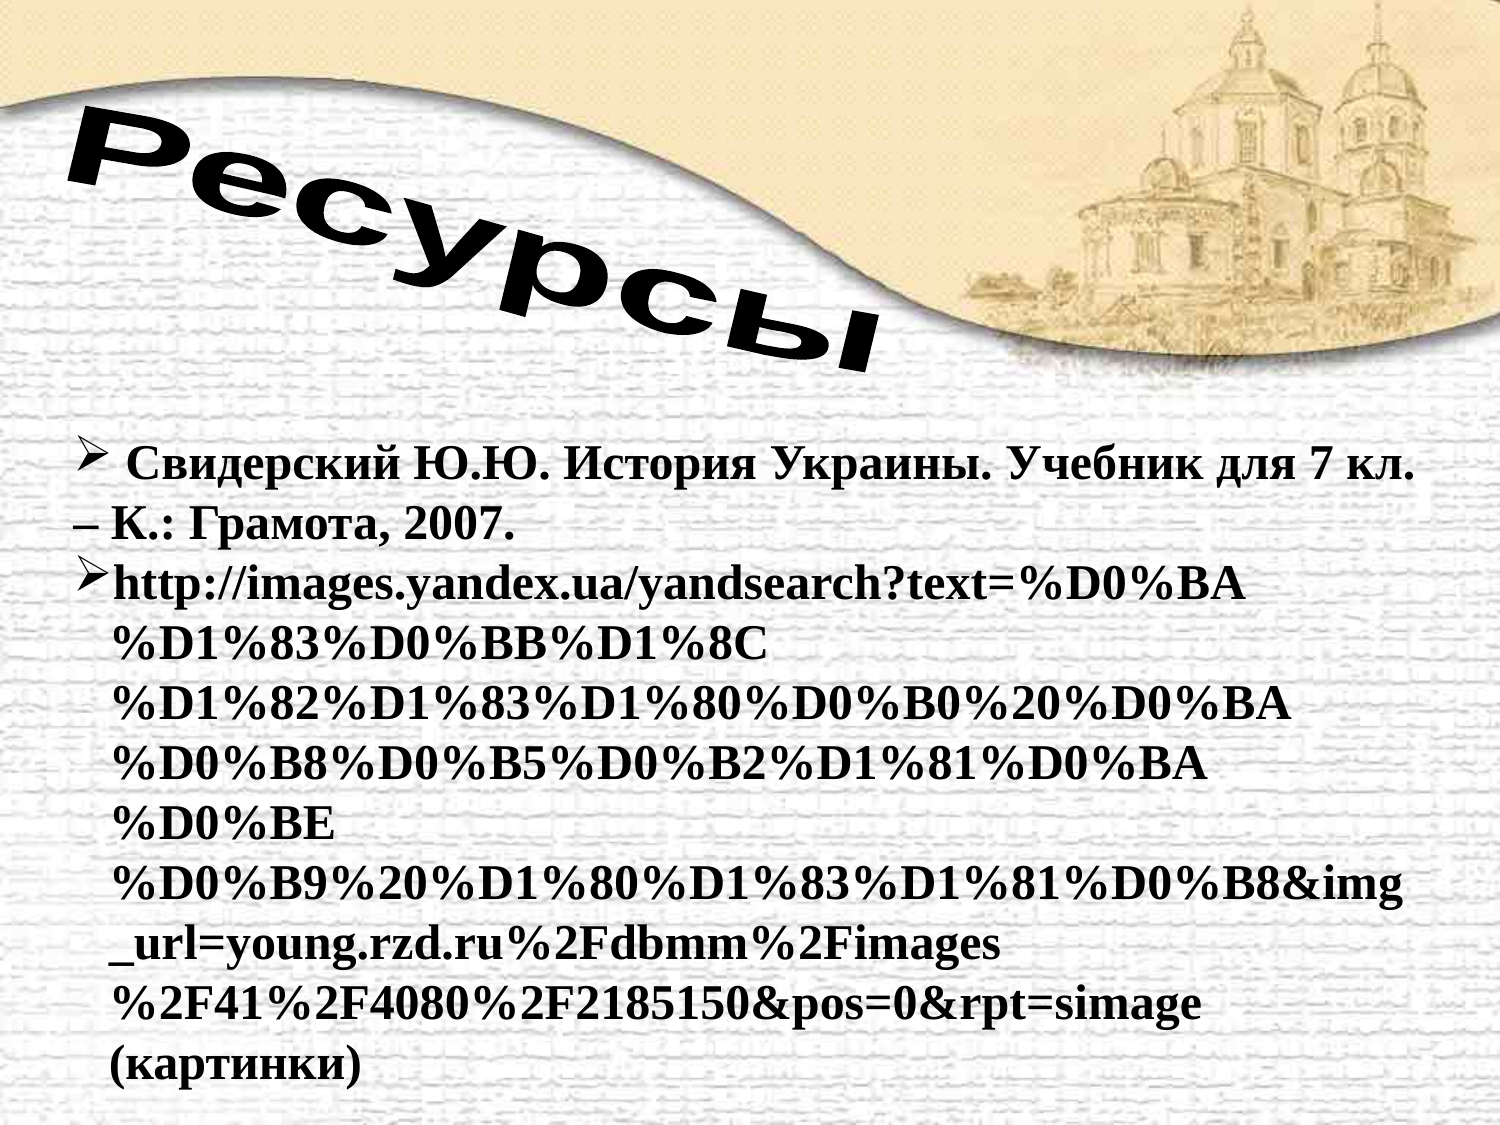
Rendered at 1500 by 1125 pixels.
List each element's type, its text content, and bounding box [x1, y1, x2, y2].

picture [0, 0, 1500, 1125]
text_box Свидерский Ю.Ю. История Украины. Учебник для 7 кл. – К.: Грамота, 2007. http://images.yandex.ua/yandsearch?text=%D0%BA%D1%83%D0%BB%D1%8C%D1%82%D1%83%D1%80%D0%B0%20%D0%BA%D0%B8%D0%B5%D0%B2%D1%81%D0%BA%D0%BE%D0%B9%20%D1%80%D1%83%D1%81%D0%B8&img_url=young.rzd.ru%2Fdbmm%2Fimages%2F41%2F4080%2F2185150&pos=0&rpt=simage (картинки) [58, 421, 1442, 1125]
